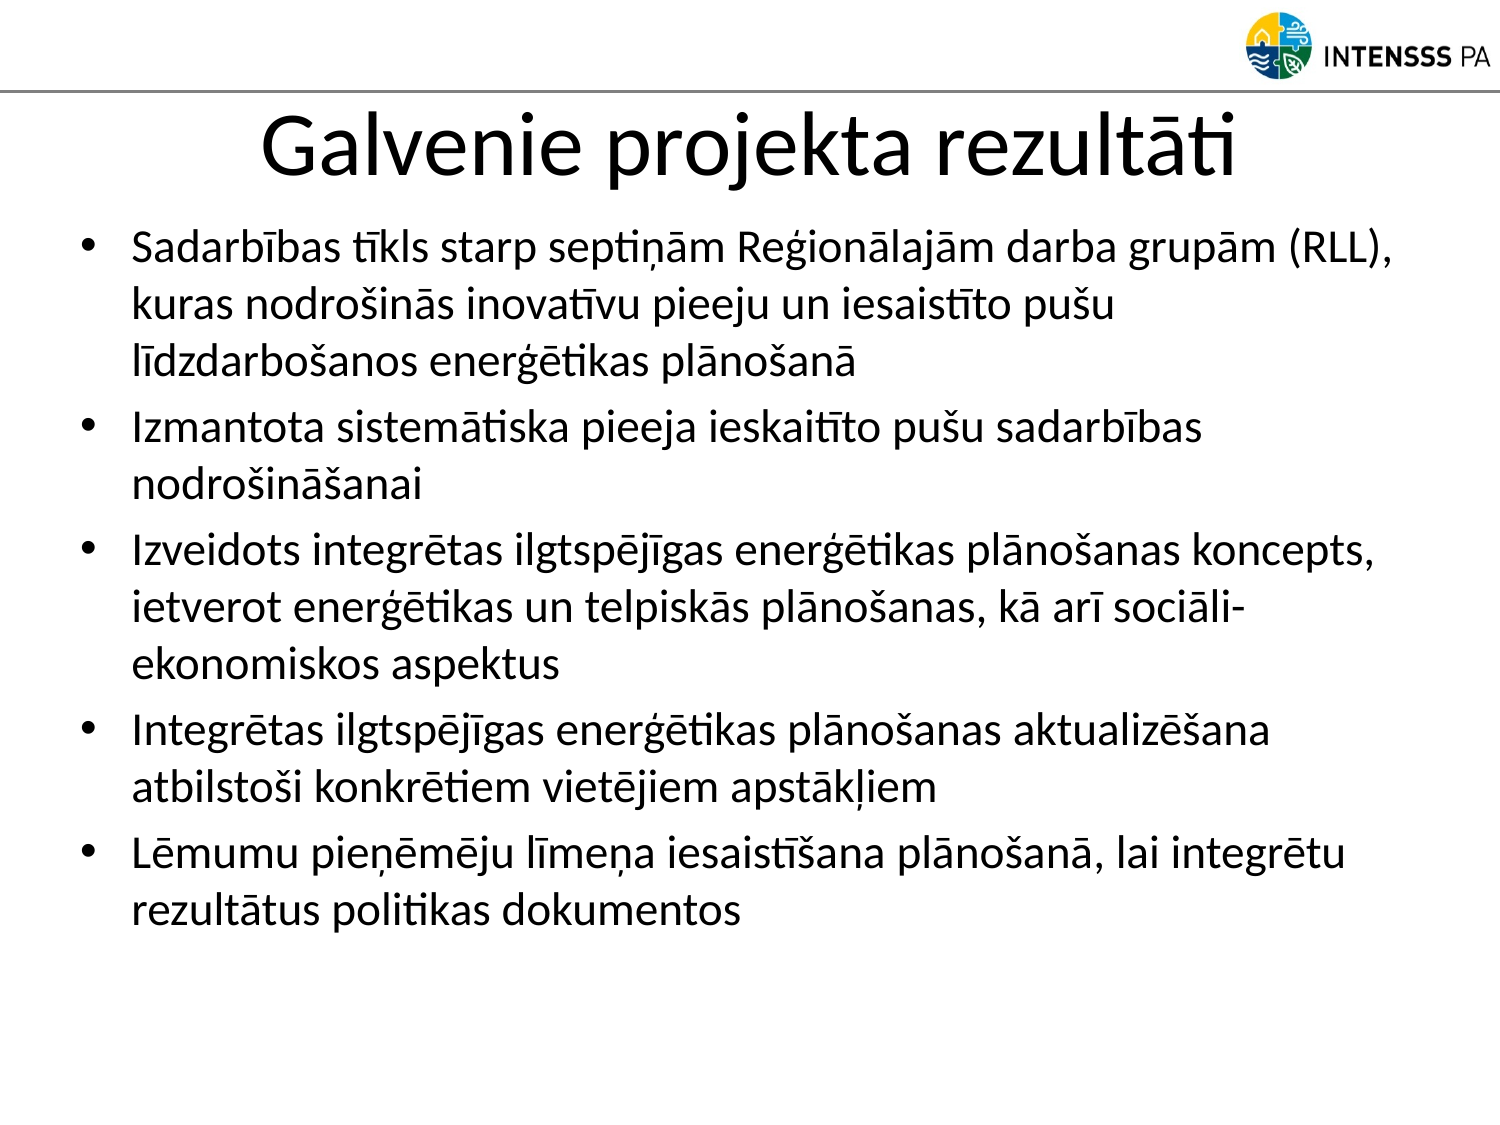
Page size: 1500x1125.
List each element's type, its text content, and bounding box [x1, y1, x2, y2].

picture [1239, 7, 1495, 85]
list Sadarbības tīkls starp septiņām Reģionālajām darba grupām (RLL), kuras nodrošinās inovatīvu pieeju un iesaistīto pušu līdzdarbošanos enerģētikas plānošanā Izmantota sistemātiska pieeja ieskaitīto pušu sadarbības nodrošināšanai Izveidots integrētas ilgtspējīgas enerģētikas plānošanas koncepts, ietverot enerģētikas un telpiskās plānošanas, kā arī sociāli-ekonomiskos aspektus Integrētas ilgtspējīgas enerģētikas plānošanas aktualizēšana atbilstoši konkrētiem vietējiem apstākļiem Lēmumu pieņēmēju līmeņa iesaistīšana plānošanā, lai integrētu rezultātus politikas dokumentos [64, 208, 1415, 951]
title Galvenie projekta rezultāti [75, 45, 1425, 233]
